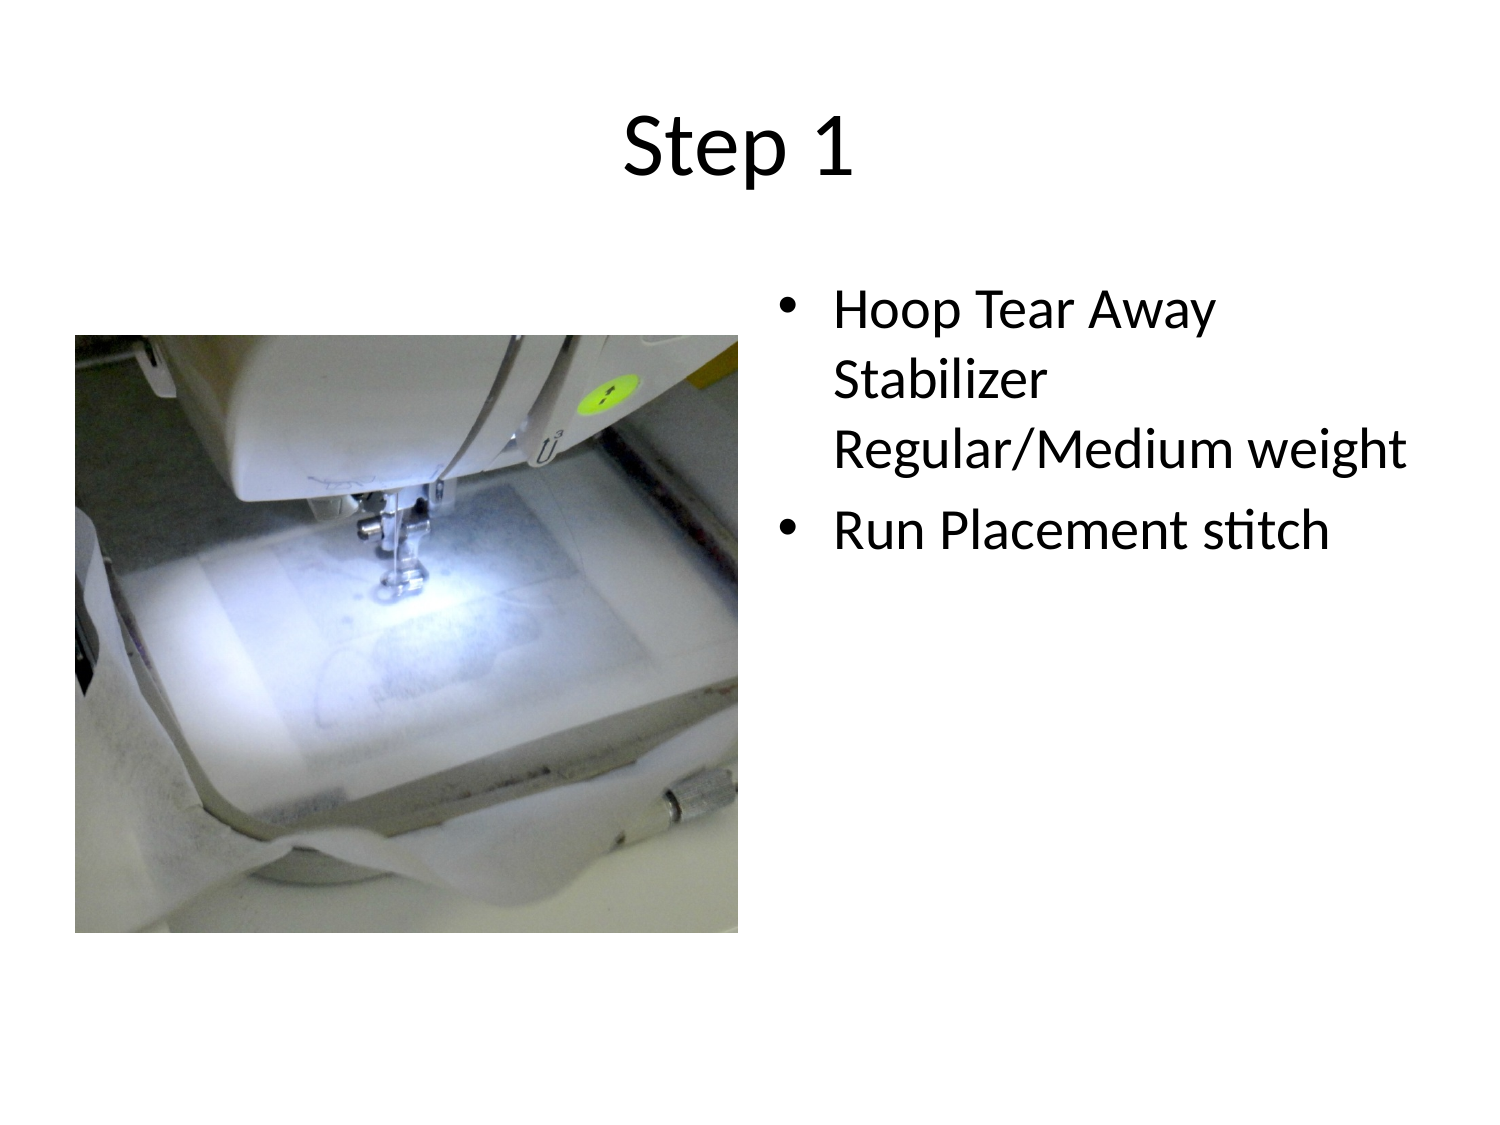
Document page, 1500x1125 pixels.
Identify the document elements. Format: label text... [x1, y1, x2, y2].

list Hoop Tear Away Stabilizer Regular/Medium weight Run Placement stitch [762, 262, 1425, 1005]
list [74, 334, 738, 933]
title Step 1 [75, 45, 1425, 233]
